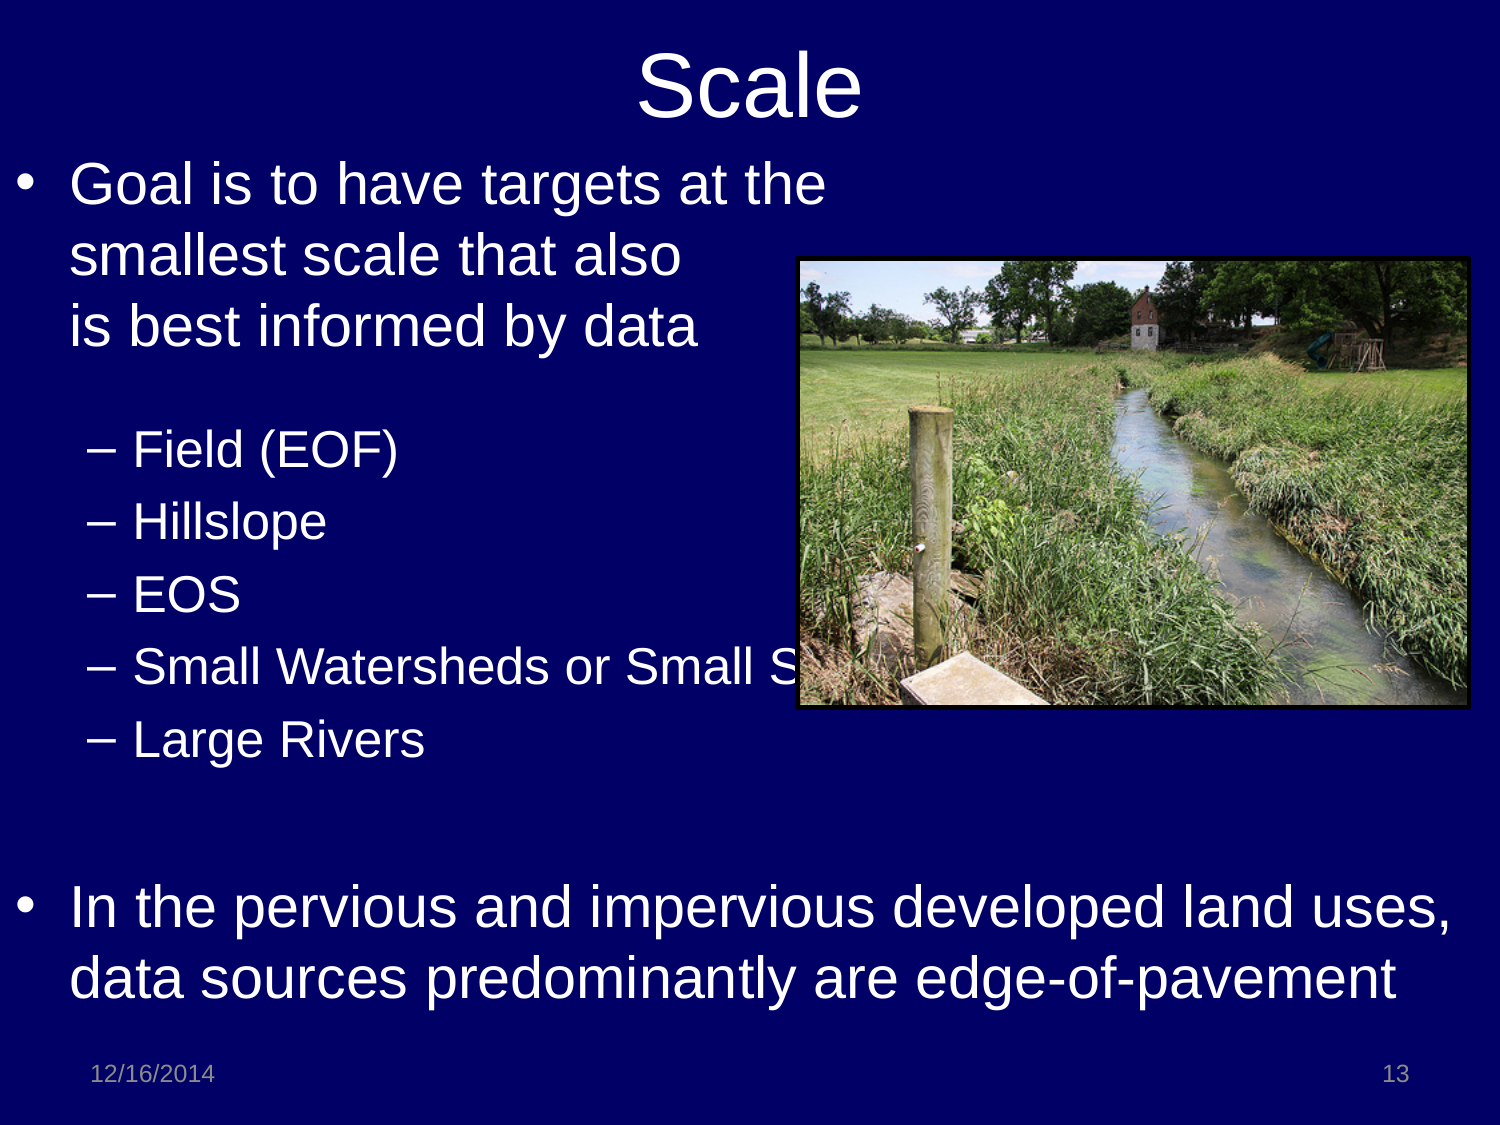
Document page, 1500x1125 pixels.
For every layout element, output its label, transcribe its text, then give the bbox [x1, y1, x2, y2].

title Scale [0, 0, 1500, 137]
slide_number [75, 1042, 425, 1103]
picture [799, 260, 1467, 706]
list Goal is to have targets at the smallest scale that also is best informed by data Field (EOF) Hillslope EOS Small Watersheds or Small Stream Networks Large Rivers In the pervious and impervious developed land uses, data sources predominantly are edge-of-pavement [0, 137, 1500, 1038]
slide_number 13 [1074, 1042, 1425, 1103]
